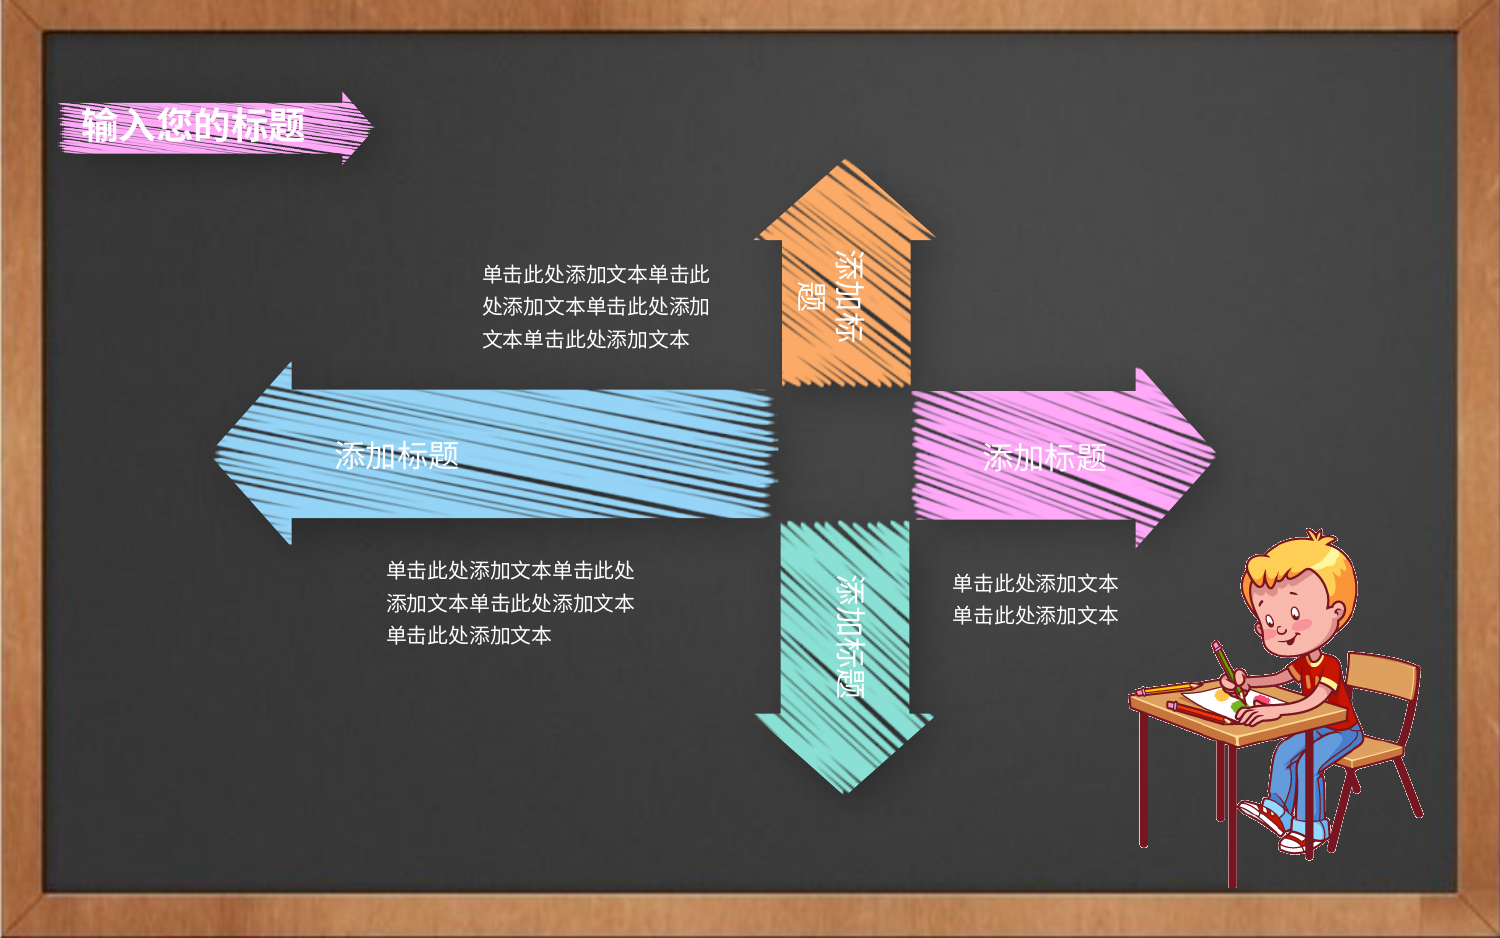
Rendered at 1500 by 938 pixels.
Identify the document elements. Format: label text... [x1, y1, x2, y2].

text_box [56, 99, 377, 168]
text_box [207, 358, 781, 549]
text_box 添加标题 [810, 539, 879, 735]
picture [0, 0, 1500, 938]
text_box 输入您的标题 [18, 49, 352, 155]
text_box 单击此处添加文本 单击此处添加文本 [938, 555, 1122, 635]
text_box 添加标题 [808, 223, 877, 370]
text_box 单击此处添加文本单击此处添加文本单击此处添加文本单击此处添加文本 [371, 543, 653, 655]
text_box [751, 155, 942, 390]
text_box 添加标题 [288, 429, 506, 482]
text_box 单击此处添加文本单击此处添加文本单击此处添加文本单击此处添加文本 [467, 246, 744, 359]
text_box [749, 518, 940, 798]
text_box [909, 360, 1220, 522]
text_box 添加标题 [914, 430, 1176, 483]
